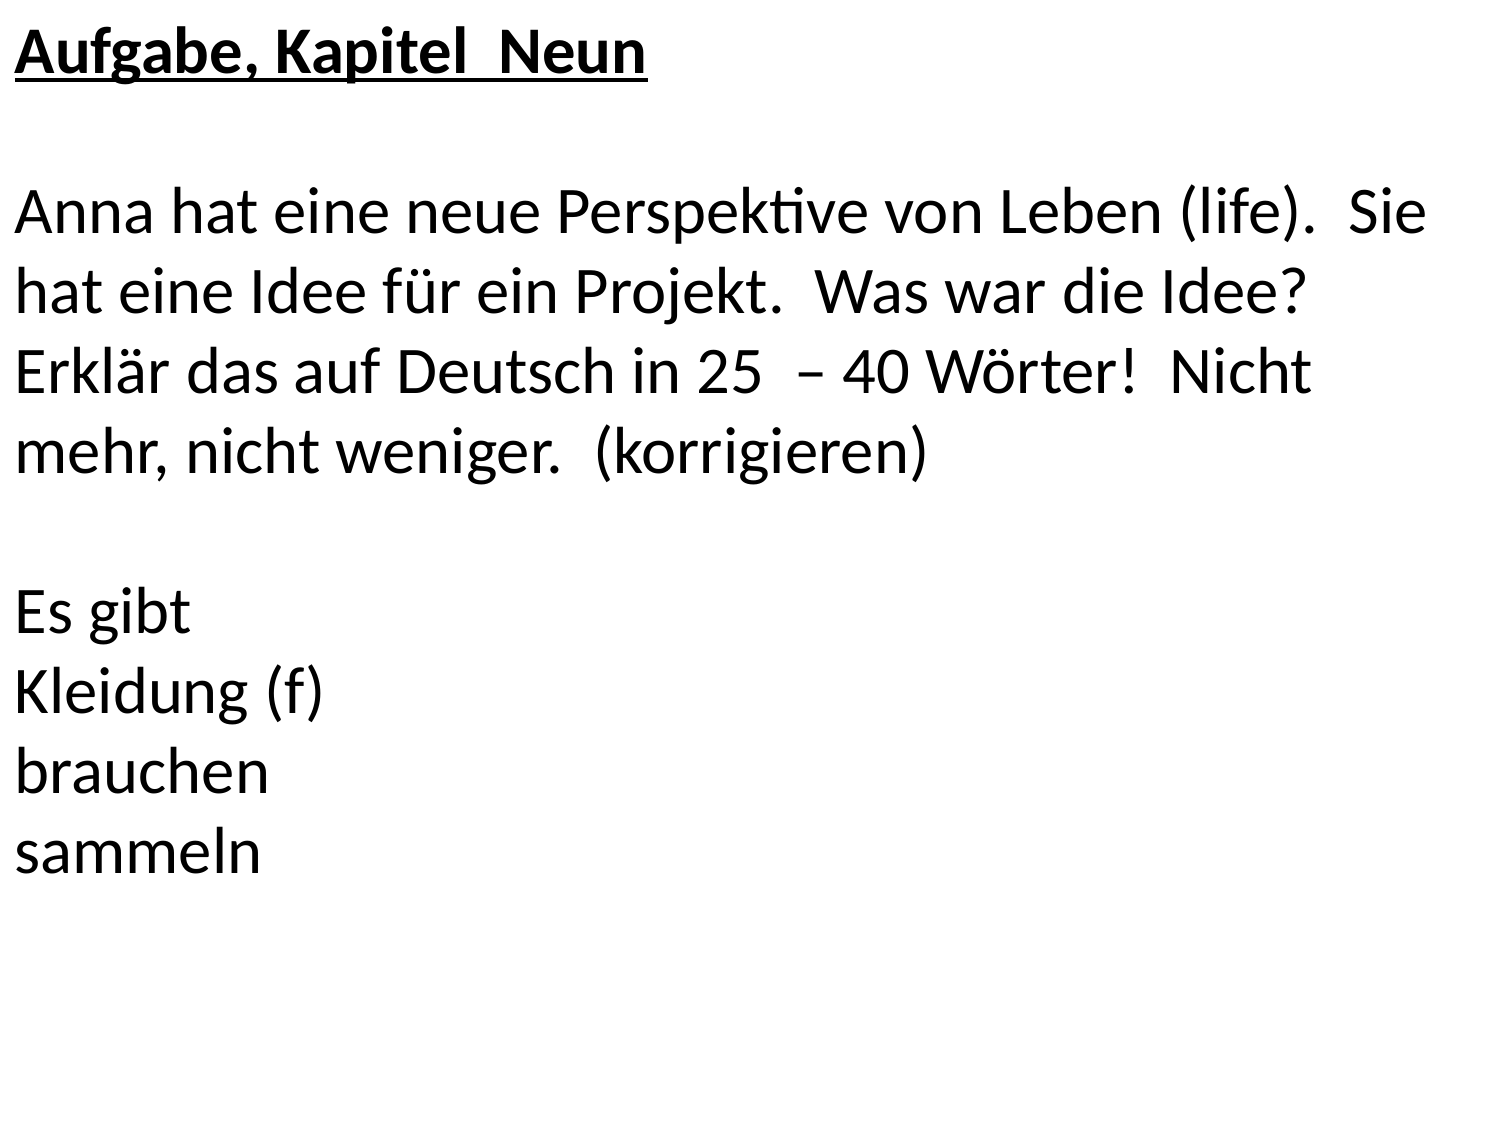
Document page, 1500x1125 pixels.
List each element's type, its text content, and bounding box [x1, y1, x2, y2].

text_box Aufgabe, Kapitel Neun Anna hat eine neue Perspektive von Leben (life). Sie hat eine Idee für ein Projekt. Was war die Idee? Erklär das auf Deutsch in 25 – 40 Wörter! Nicht mehr, nicht weniger. (korrigieren) Es gibt Kleidung (f) brauchen sammeln [0, 0, 1450, 940]
